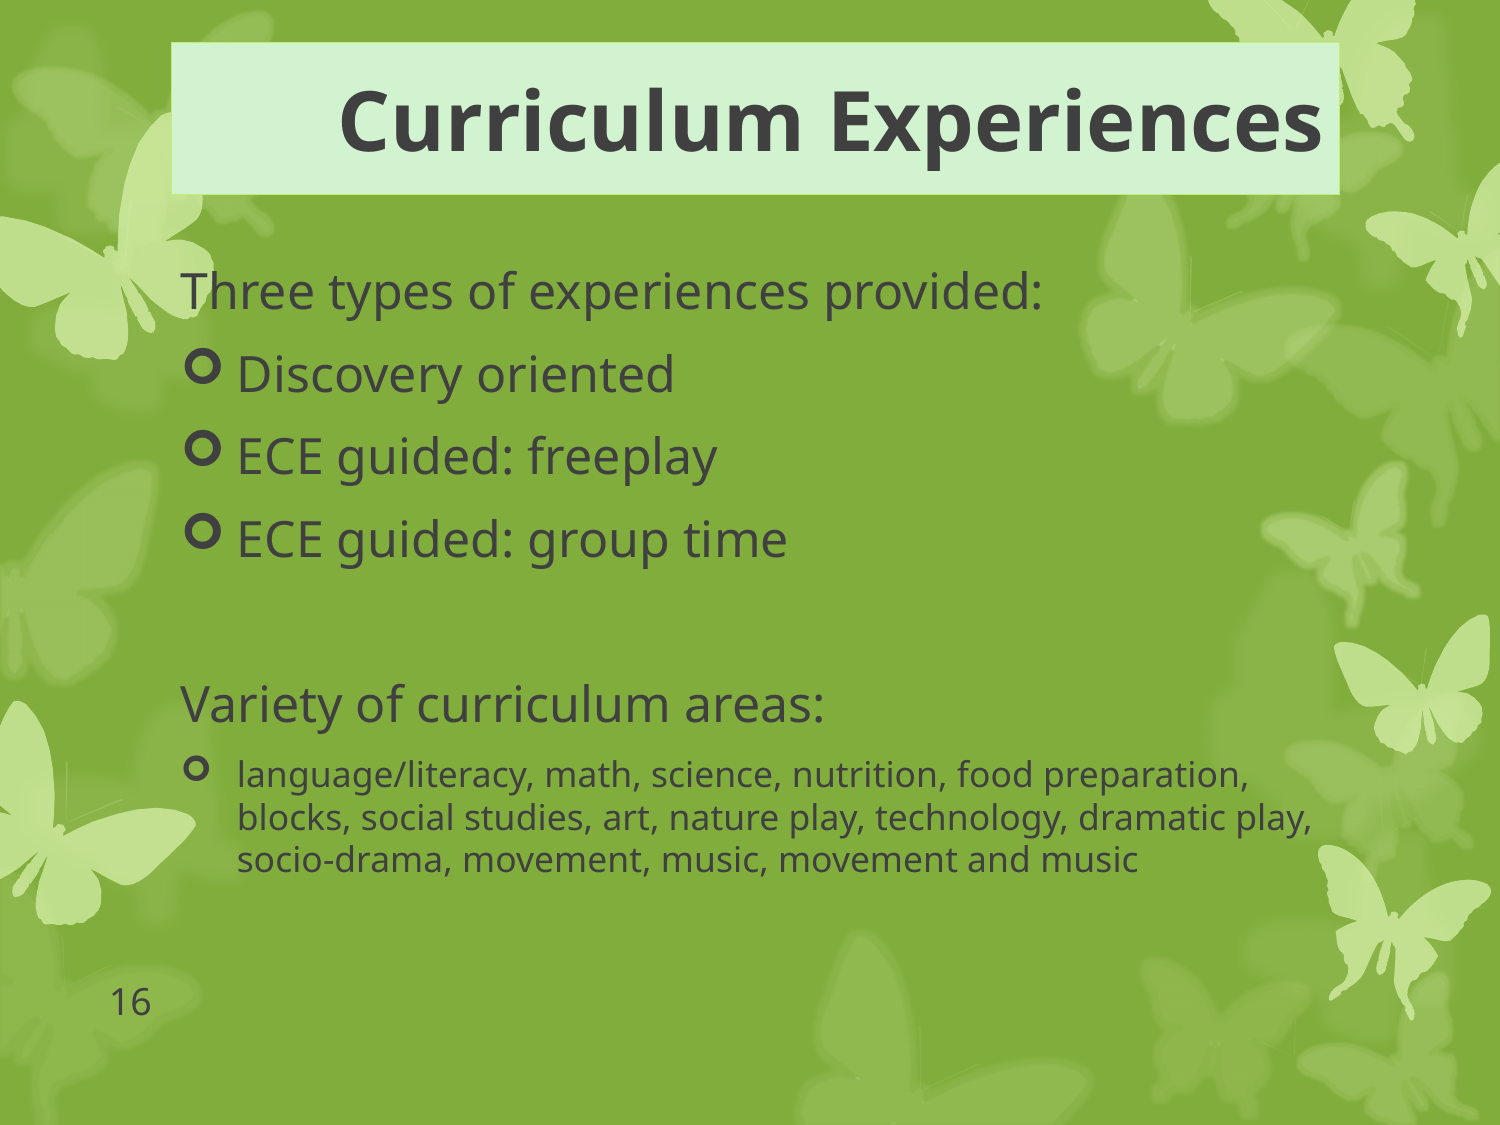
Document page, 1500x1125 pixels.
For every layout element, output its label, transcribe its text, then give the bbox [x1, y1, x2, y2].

list Three types of experiences provided: Discovery oriented ECE guided: freeplay ECE guided: group time Variety of curriculum areas: language/literacy, math, science, nutrition, food preparation, blocks, social studies, art, nature play, technology, dramatic play, socio-drama, movement, music, movement and music [165, 243, 1335, 962]
slide_number 16 [93, 976, 194, 1037]
title Curriculum Experiences [171, 42, 1340, 195]
